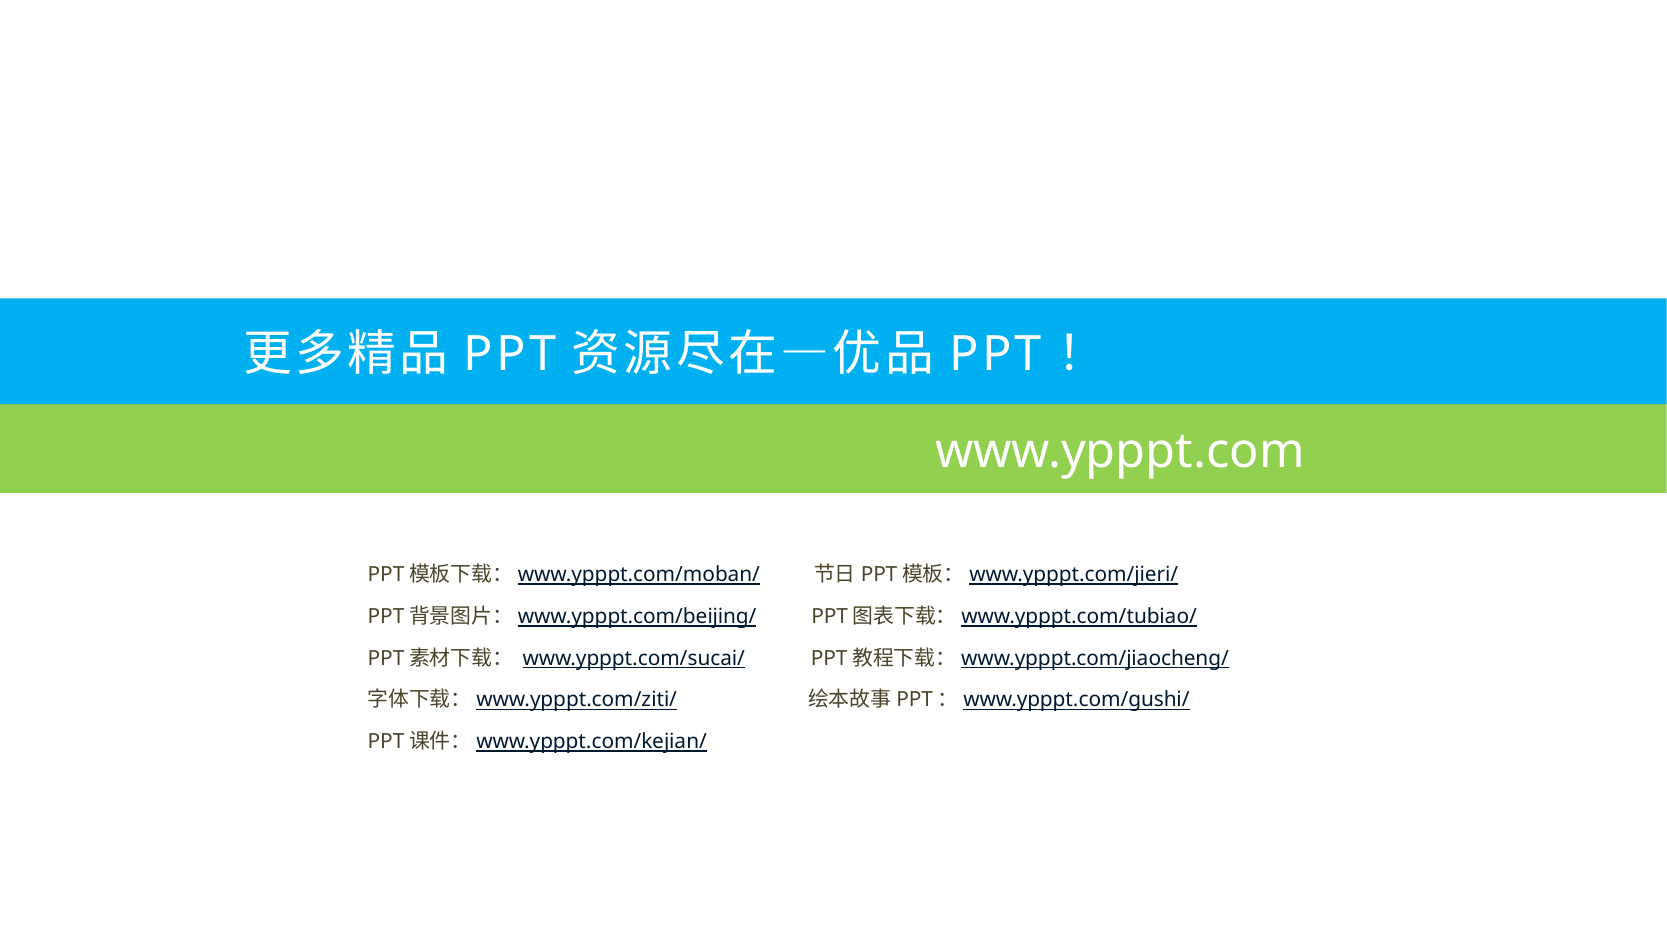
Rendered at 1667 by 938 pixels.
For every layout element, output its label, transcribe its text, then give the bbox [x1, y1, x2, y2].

text_box PPT模板下载：www.ypppt.com/moban/ 节日PPT模板：www.ypppt.com/jieri/ PPT背景图片：www.ypppt.com/beijing/ PPT图表下载：www.ypppt.com/tubiao/ PPT素材下载： www.ypppt.com/sucai/ PPT教程下载：www.ypppt.com/jiaocheng/ 字体下载：www.ypppt.com/ziti/ 绘本故事PPT：www.ypppt.com/gushi/ PPT课件：www.ypppt.com/kejian/ [352, 535, 1297, 768]
text_box www.ypppt.com [0, 405, 1667, 494]
text_box 更多精品PPT资源尽在—优品PPT！ [0, 297, 1667, 405]
